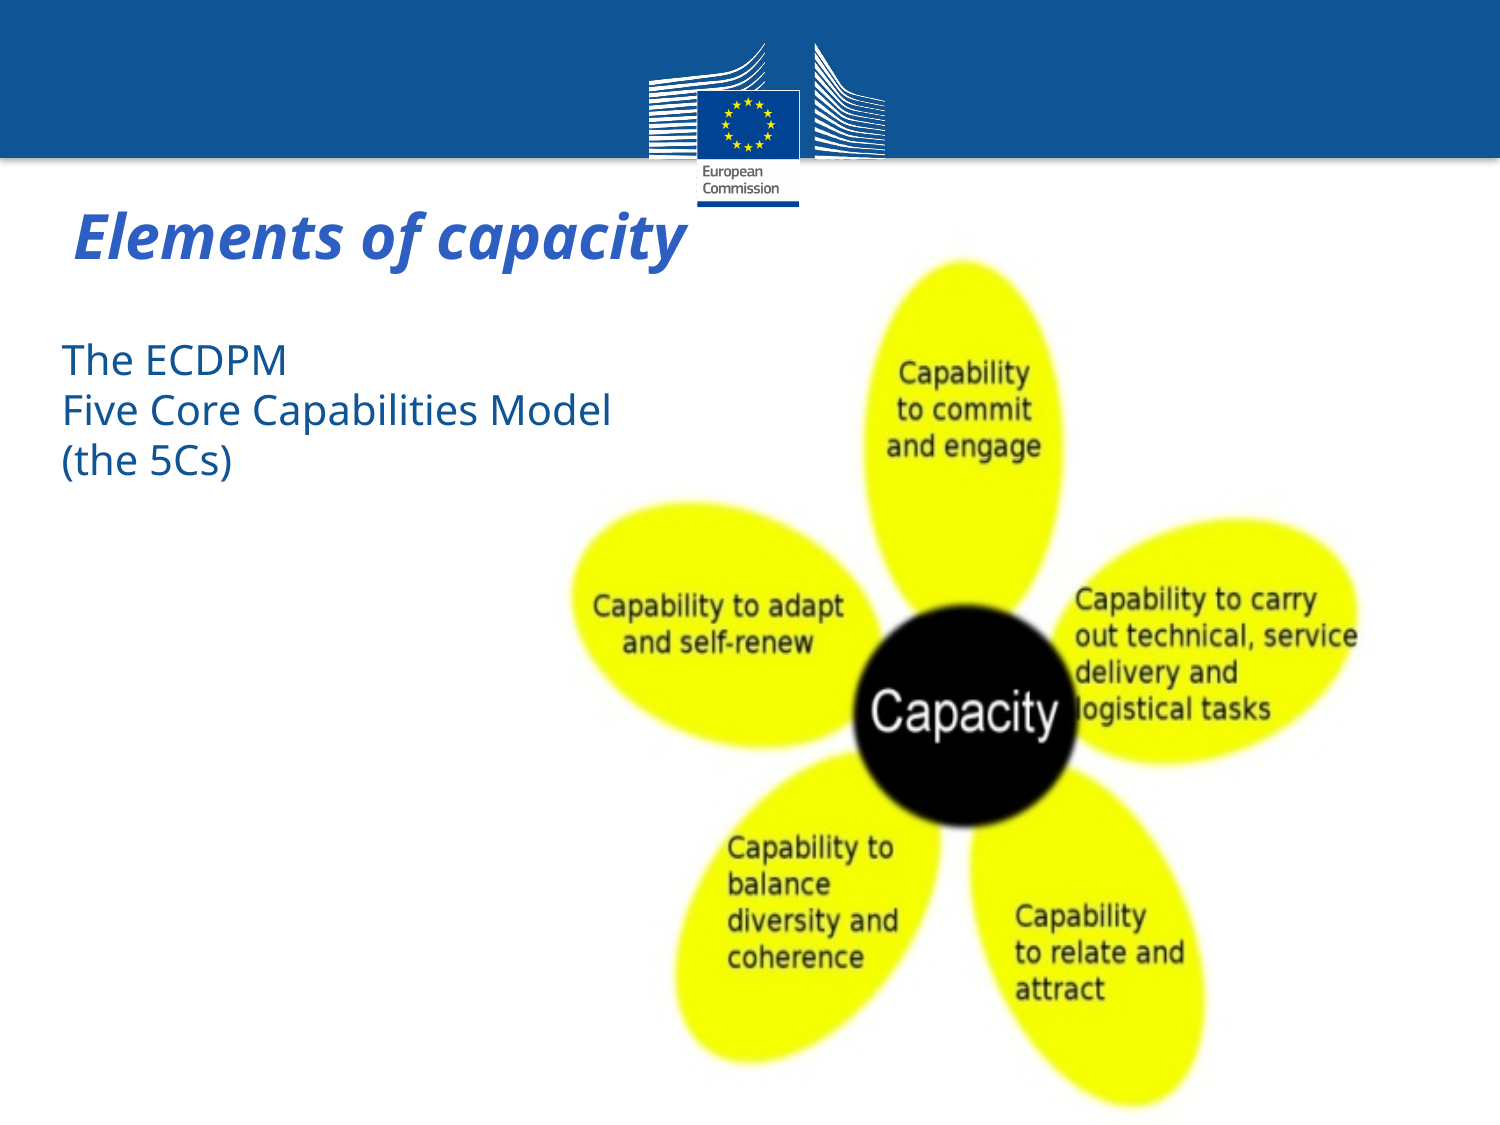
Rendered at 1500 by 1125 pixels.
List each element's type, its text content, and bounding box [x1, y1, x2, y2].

text_box The ECDPM Five Core Capabilities Model (the 5Cs) [46, 326, 478, 492]
picture [483, 228, 1500, 1125]
picture [649, 42, 885, 140]
title Elements of capacity [58, 140, 1336, 326]
